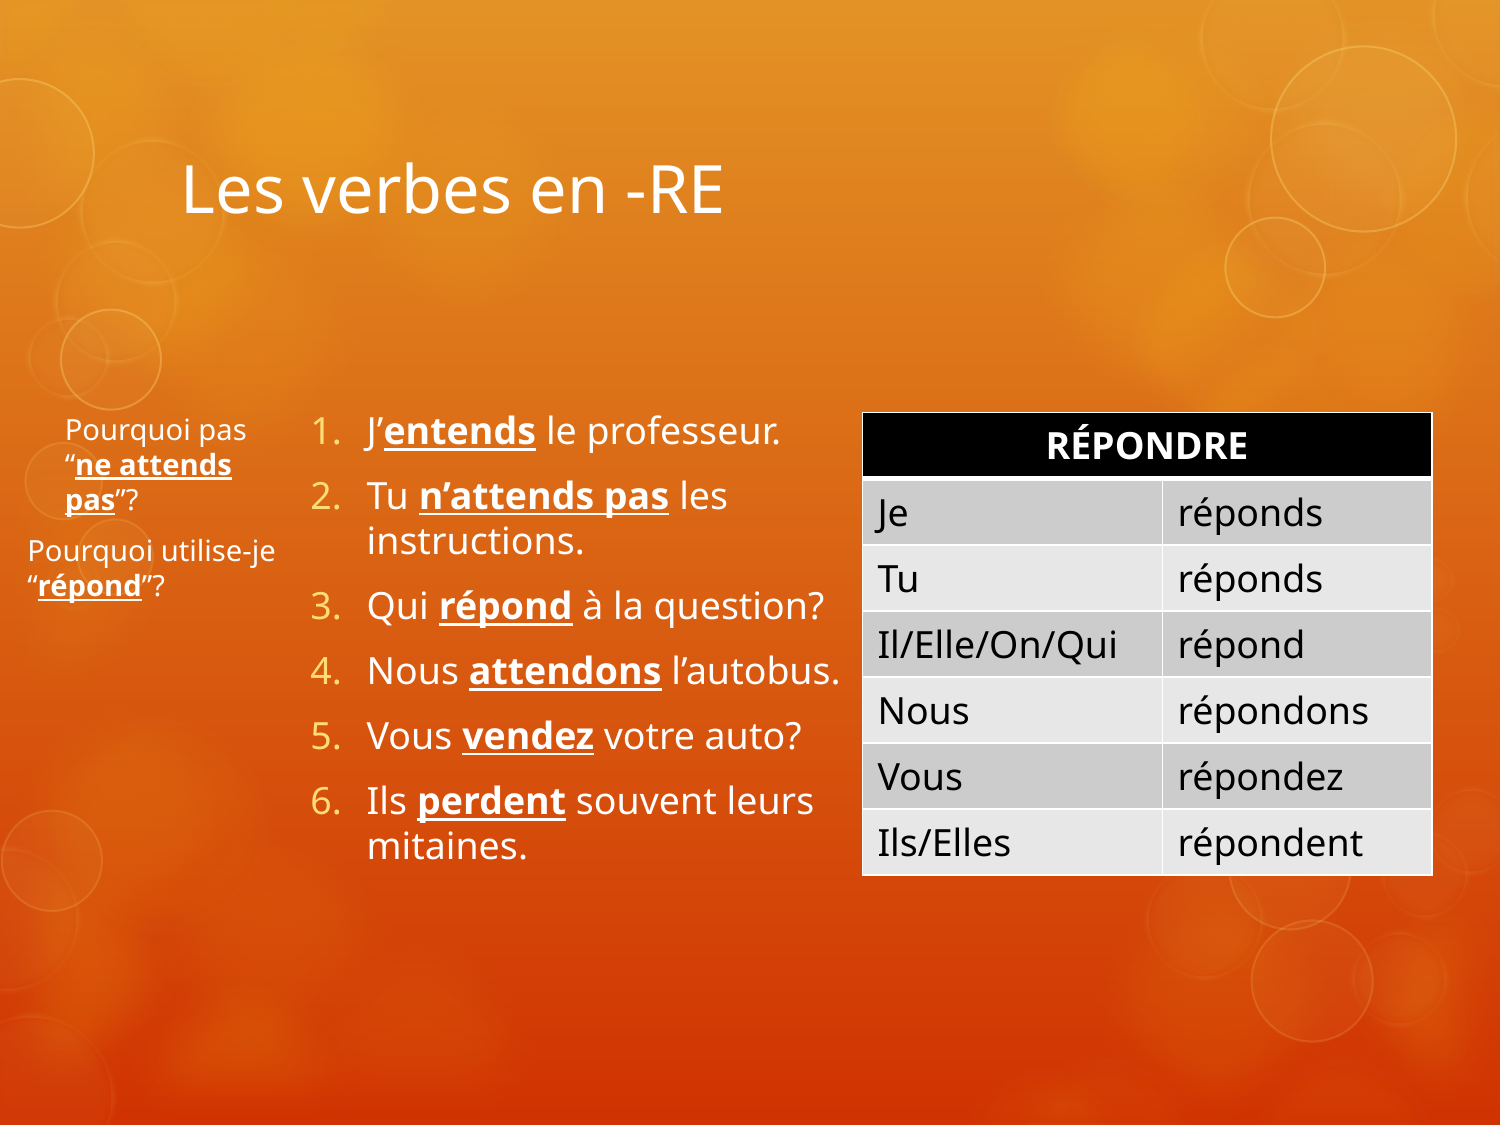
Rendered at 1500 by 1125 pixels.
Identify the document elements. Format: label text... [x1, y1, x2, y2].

table_header RÉPONDRE [863, 413, 1431, 476]
table_cell Ils/Elles [863, 810, 1162, 874]
table_cell Vous [863, 744, 1162, 808]
text_box Pourquoi utilise-je “répond”? [12, 524, 313, 610]
table_cell Tu [863, 546, 1162, 610]
table_cell répond [1163, 612, 1431, 676]
table_cell répondez [1163, 744, 1431, 808]
table_cell réponds [1163, 546, 1431, 610]
table_cell répondons [1163, 678, 1431, 742]
table_cell Il/Elle/On/Qui [863, 612, 1162, 676]
text_box Pourquoi pas “ne attends pas”? [49, 403, 295, 524]
table_cell Nous [863, 678, 1162, 742]
table_cell Je [863, 481, 1162, 544]
table_cell réponds [1163, 481, 1431, 544]
table_cell répondent [1163, 810, 1431, 874]
title Les verbes en -RE [165, 110, 1334, 263]
list J’entends le professeur. Tu n’attends pas les instructions. Qui répond à la question? Nous attendons l’autobus. Vous vendez votre auto? Ils perdent souvent leurs mitaines. [295, 337, 865, 1003]
